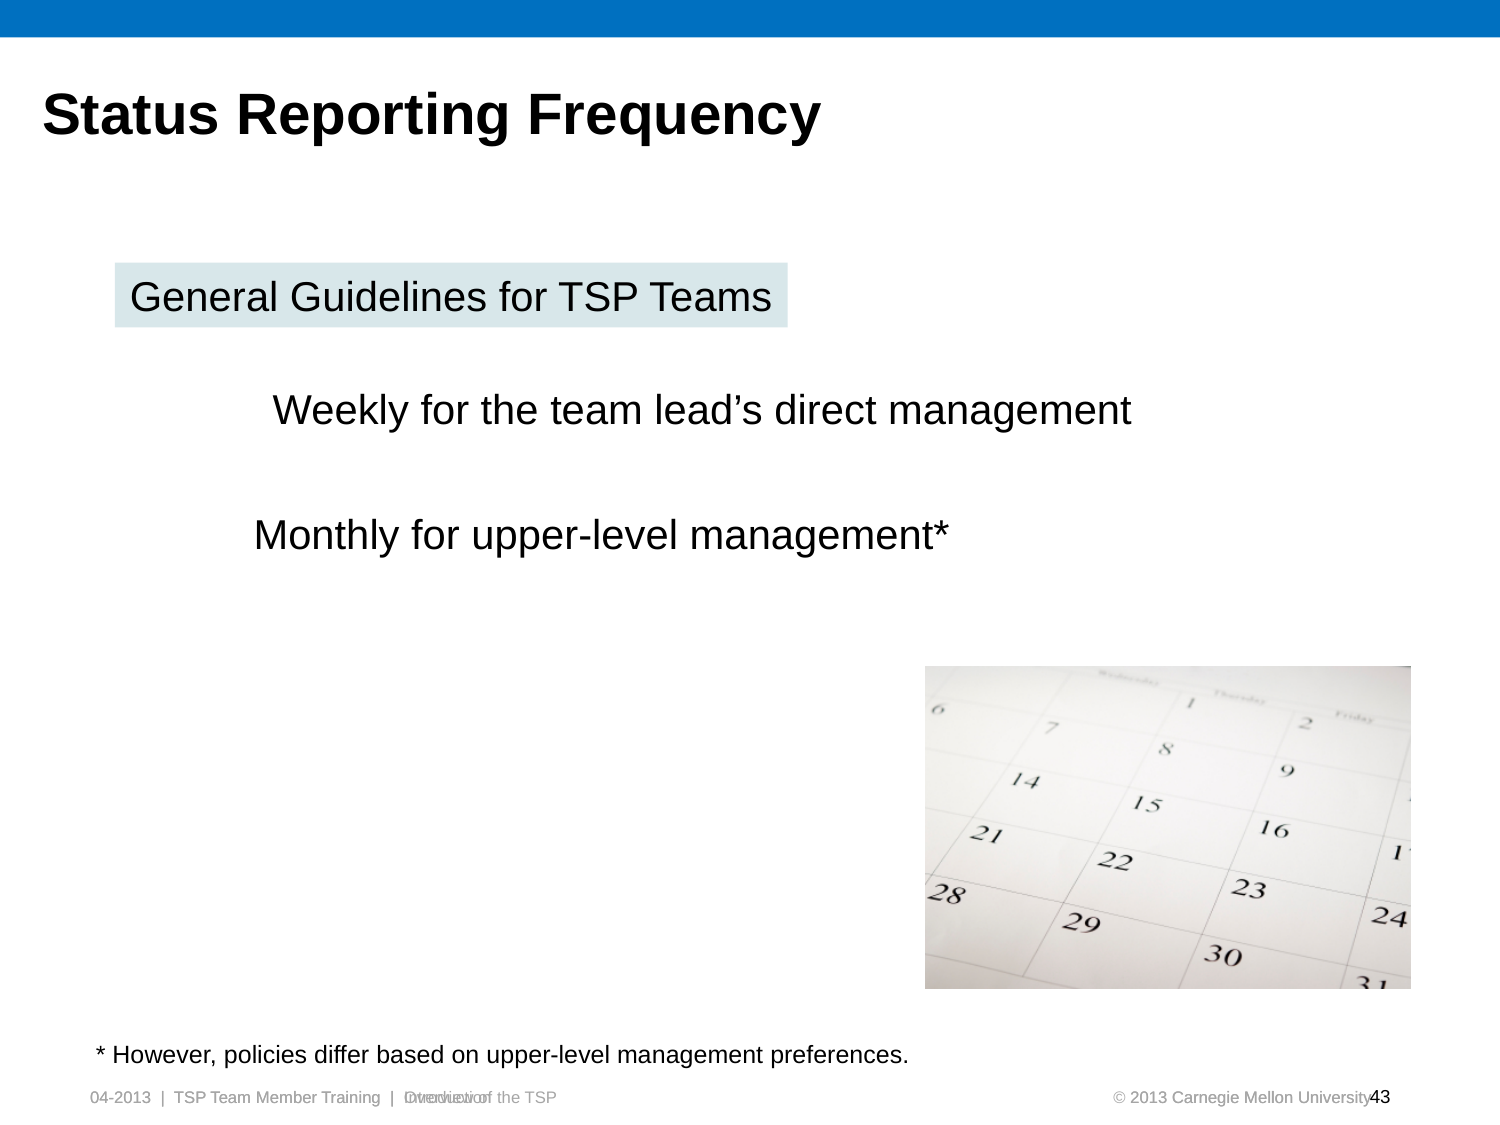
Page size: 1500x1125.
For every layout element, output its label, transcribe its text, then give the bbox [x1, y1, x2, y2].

text_box General Guidelines for TSP Teams [114, 262, 788, 328]
picture [924, 665, 1411, 989]
title Status Reporting Frequency [41, 89, 1438, 147]
text_box * However, policies differ based on upper-level management preferences. [81, 1030, 927, 1076]
text_box Monthly for upper-level management* [238, 500, 965, 565]
text_box Weekly for the team lead’s direct management [257, 375, 1148, 440]
